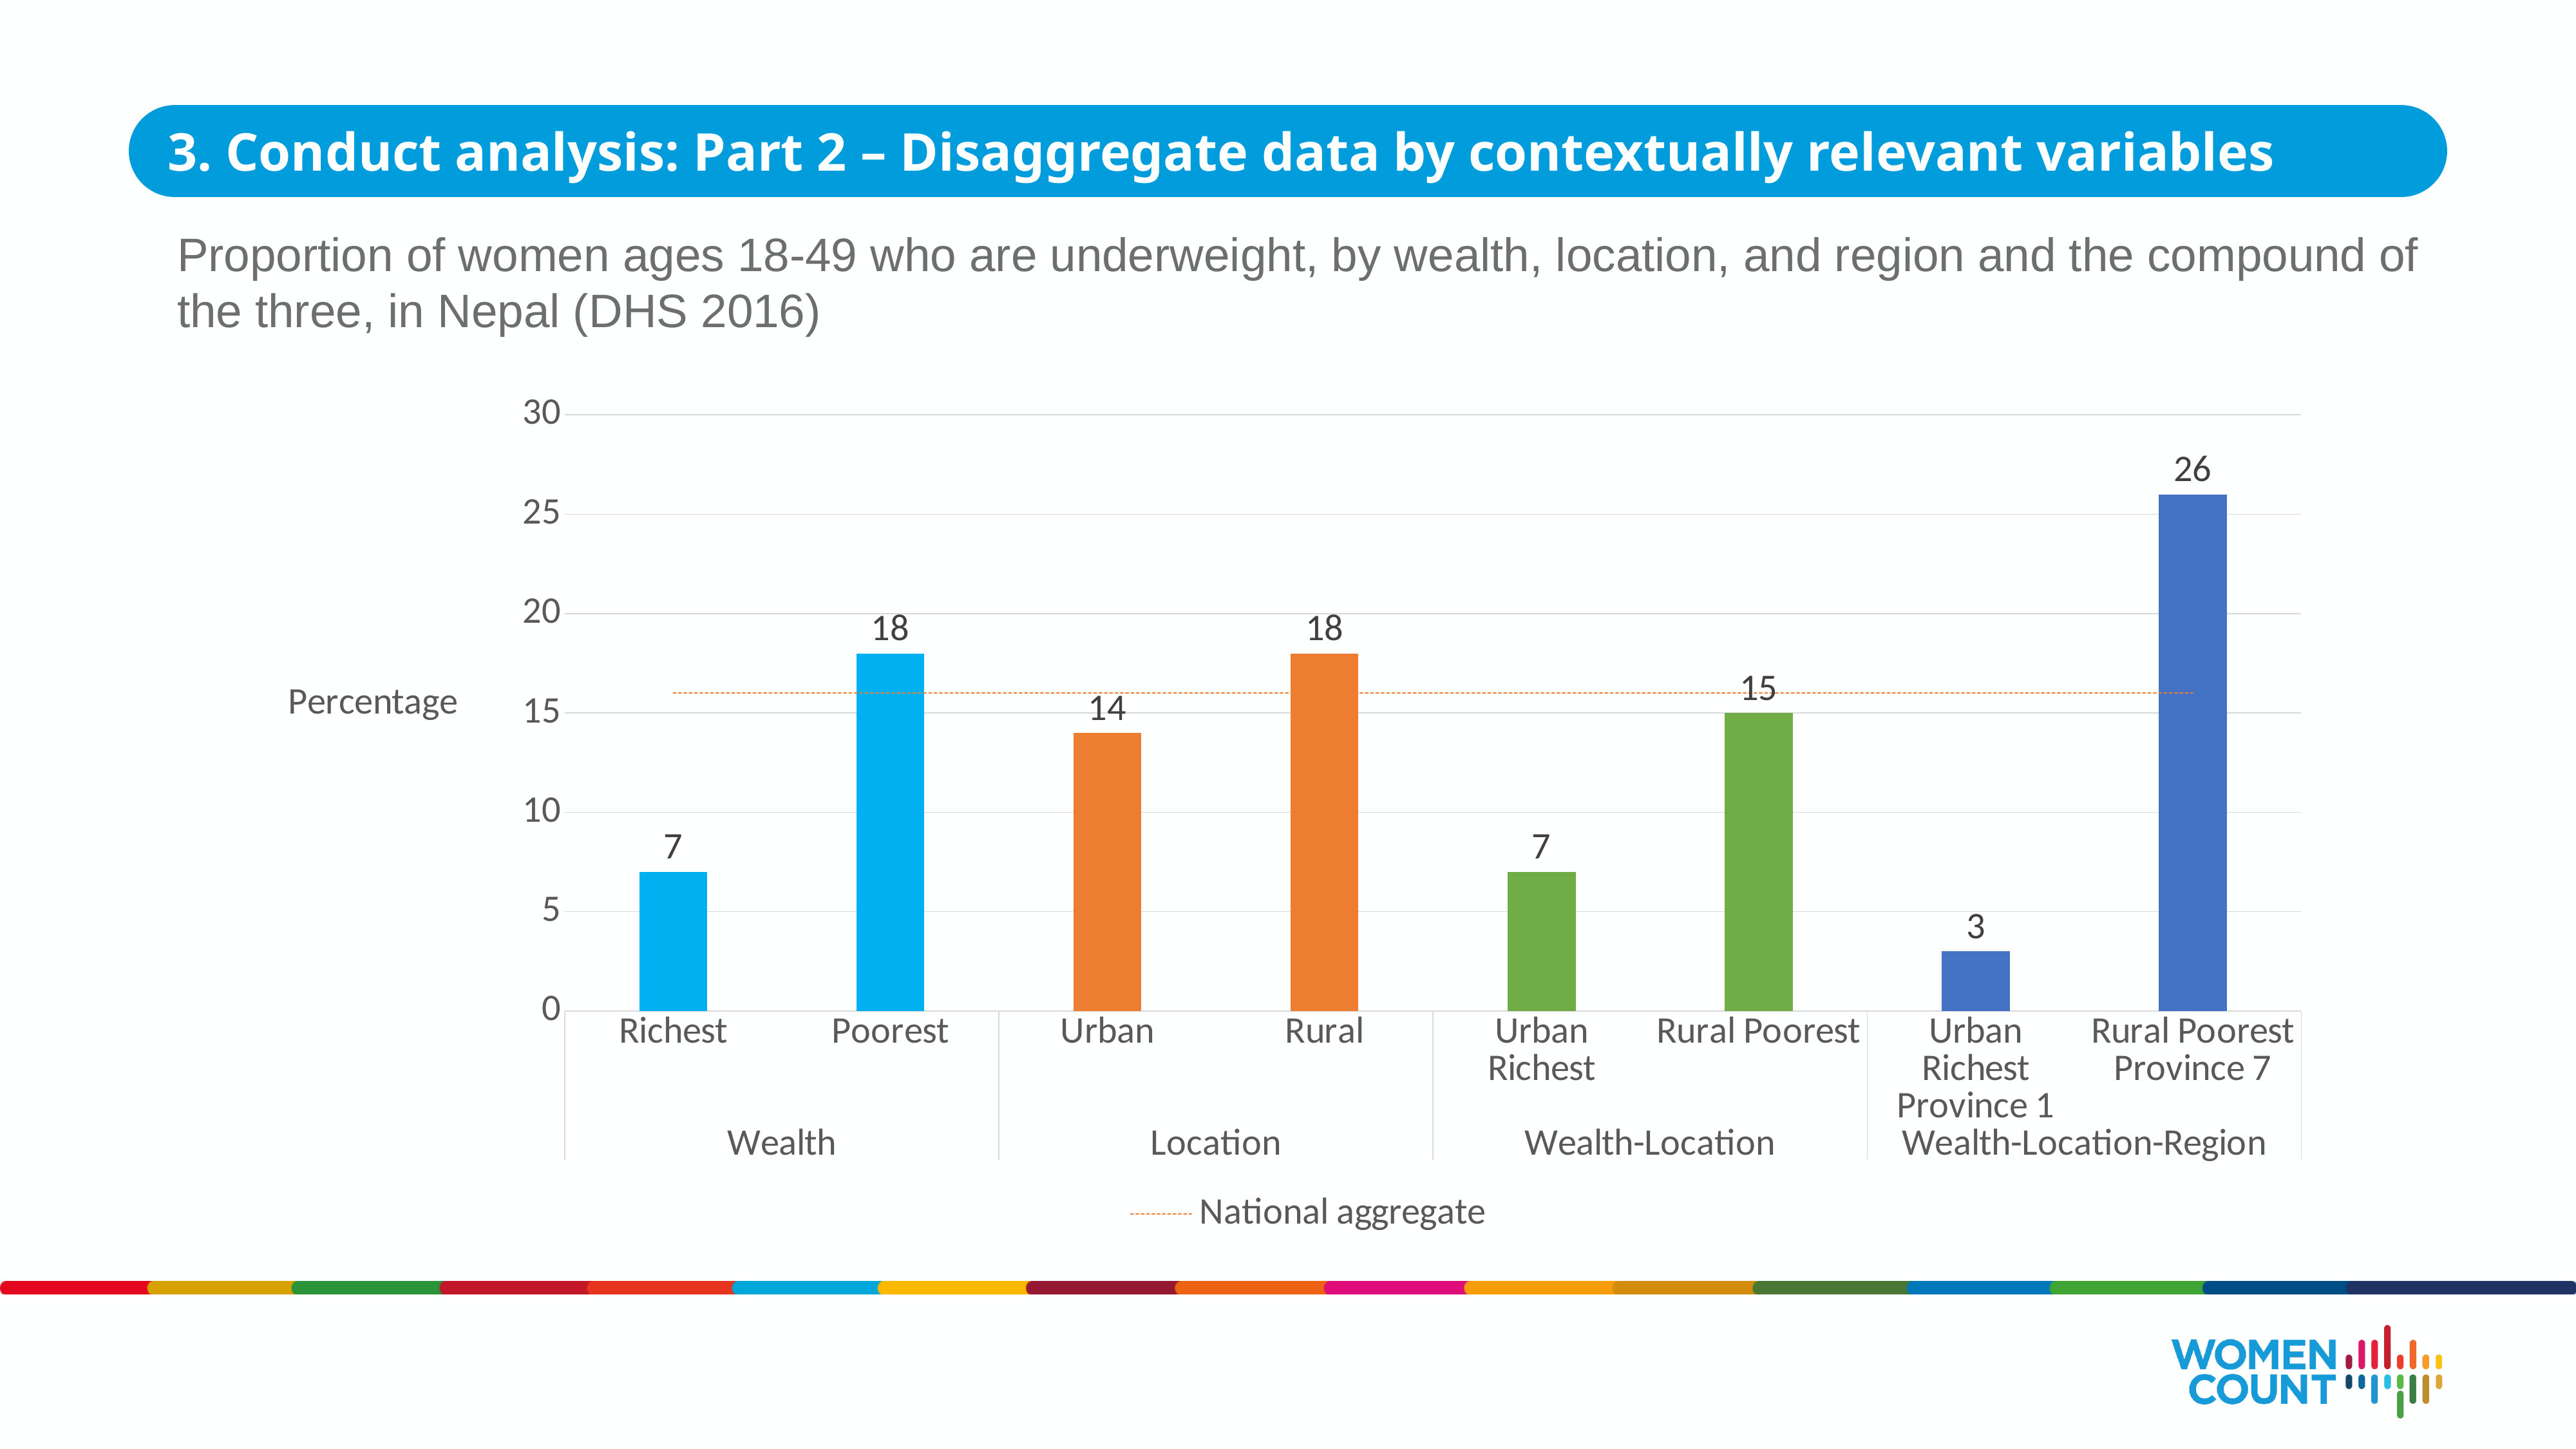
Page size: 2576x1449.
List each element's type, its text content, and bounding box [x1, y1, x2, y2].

text_box Proportion of women ages 18-49 who are underweight, by wealth, location, and region and the compound of the three, in Nepal (DHS 2016) [167, 219, 2431, 342]
list 3. Conduct analysis: Part 2 – Disaggregate data by contextually relevant variables [167, 119, 2411, 182]
chart [281, 379, 2343, 1241]
